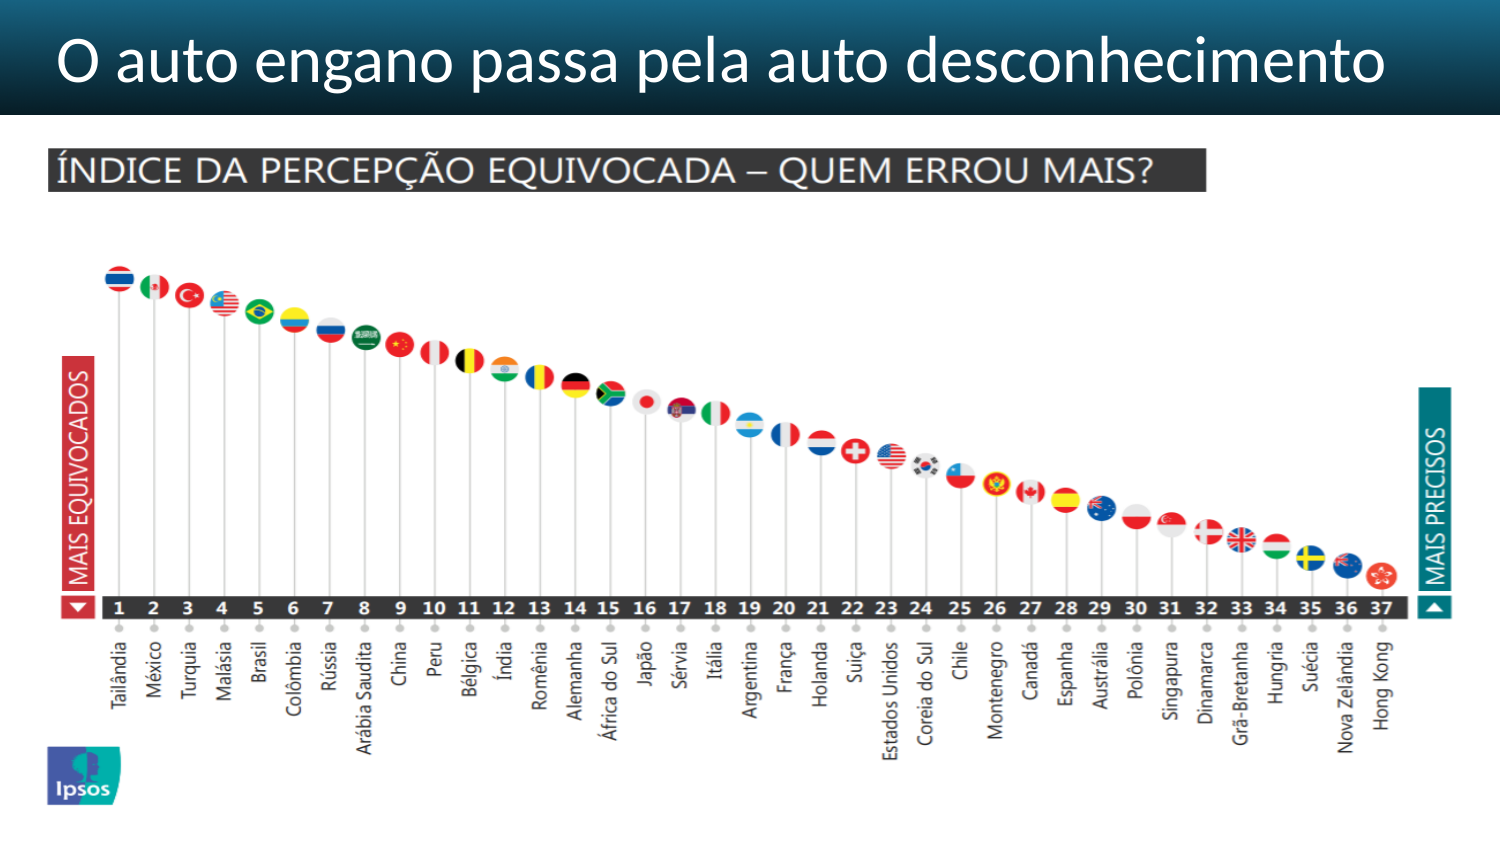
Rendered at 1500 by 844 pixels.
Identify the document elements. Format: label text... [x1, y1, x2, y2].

picture [0, 0, 1500, 115]
title O auto engano passa pela auto desconhecimento [41, 20, 1471, 92]
picture [17, 121, 1483, 824]
